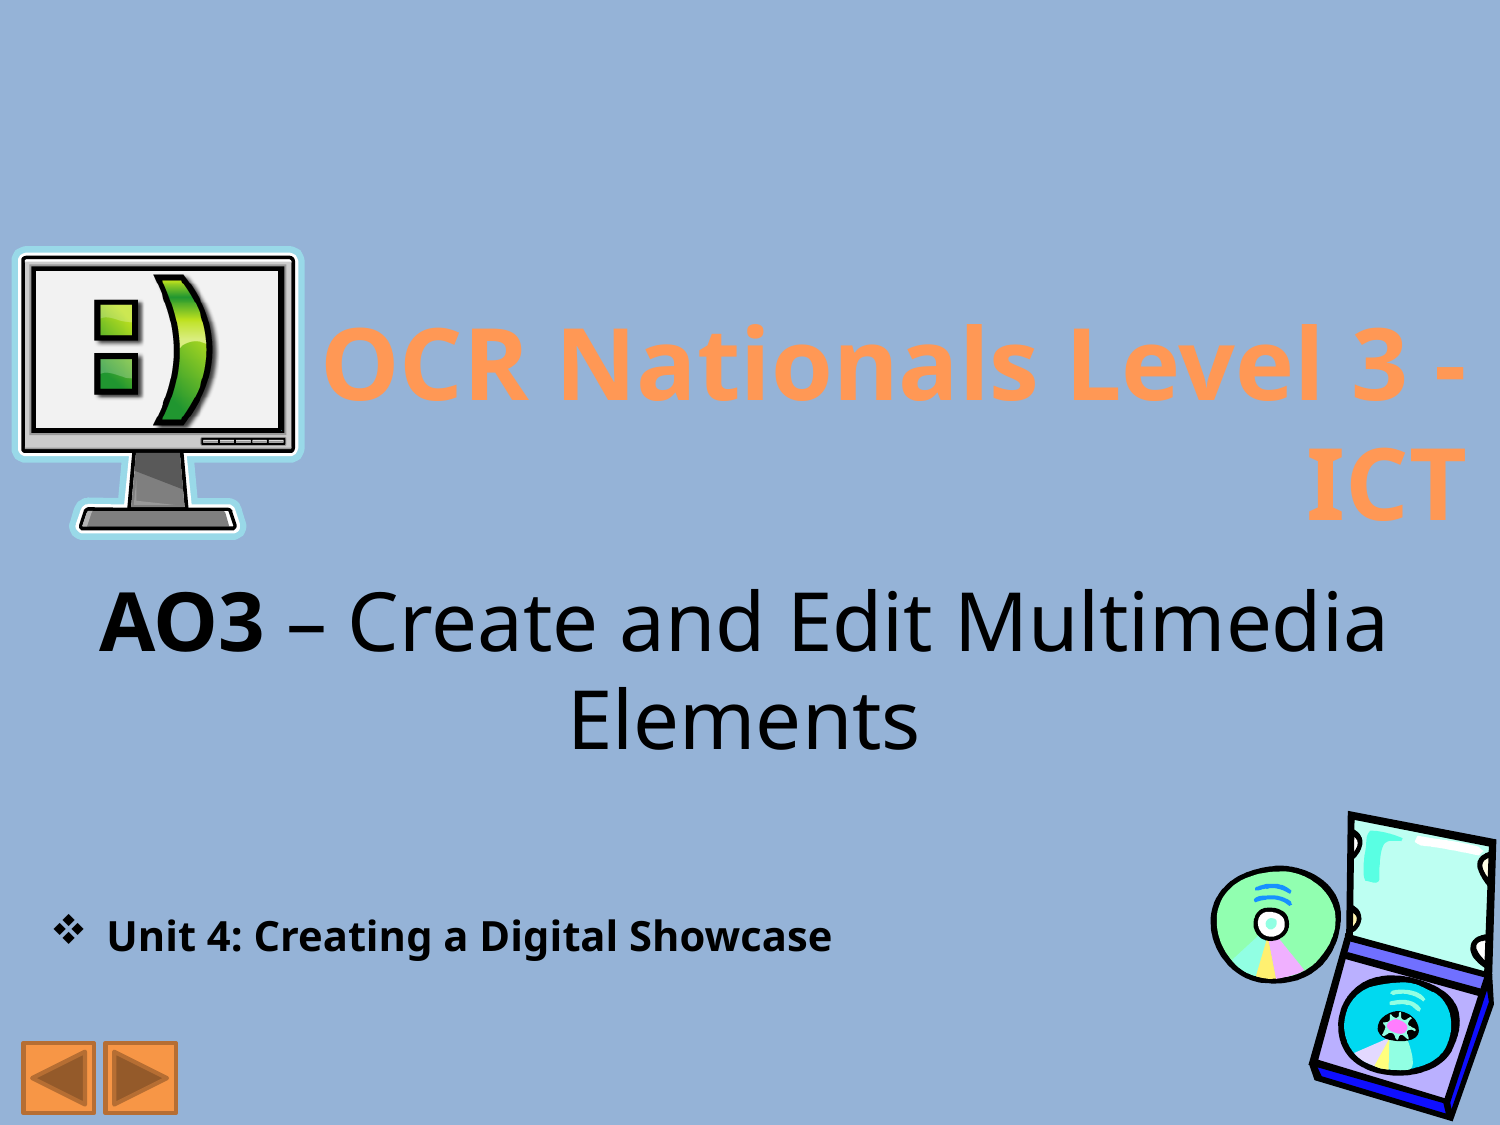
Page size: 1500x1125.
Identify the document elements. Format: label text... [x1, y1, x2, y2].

picture [1206, 806, 1500, 1125]
title AO3 – Create and Edit Multimedia Elements [35, 562, 1454, 774]
picture [68, 265, 239, 436]
list Unit 4: Creating a Digital Showcase [35, 902, 1201, 1020]
